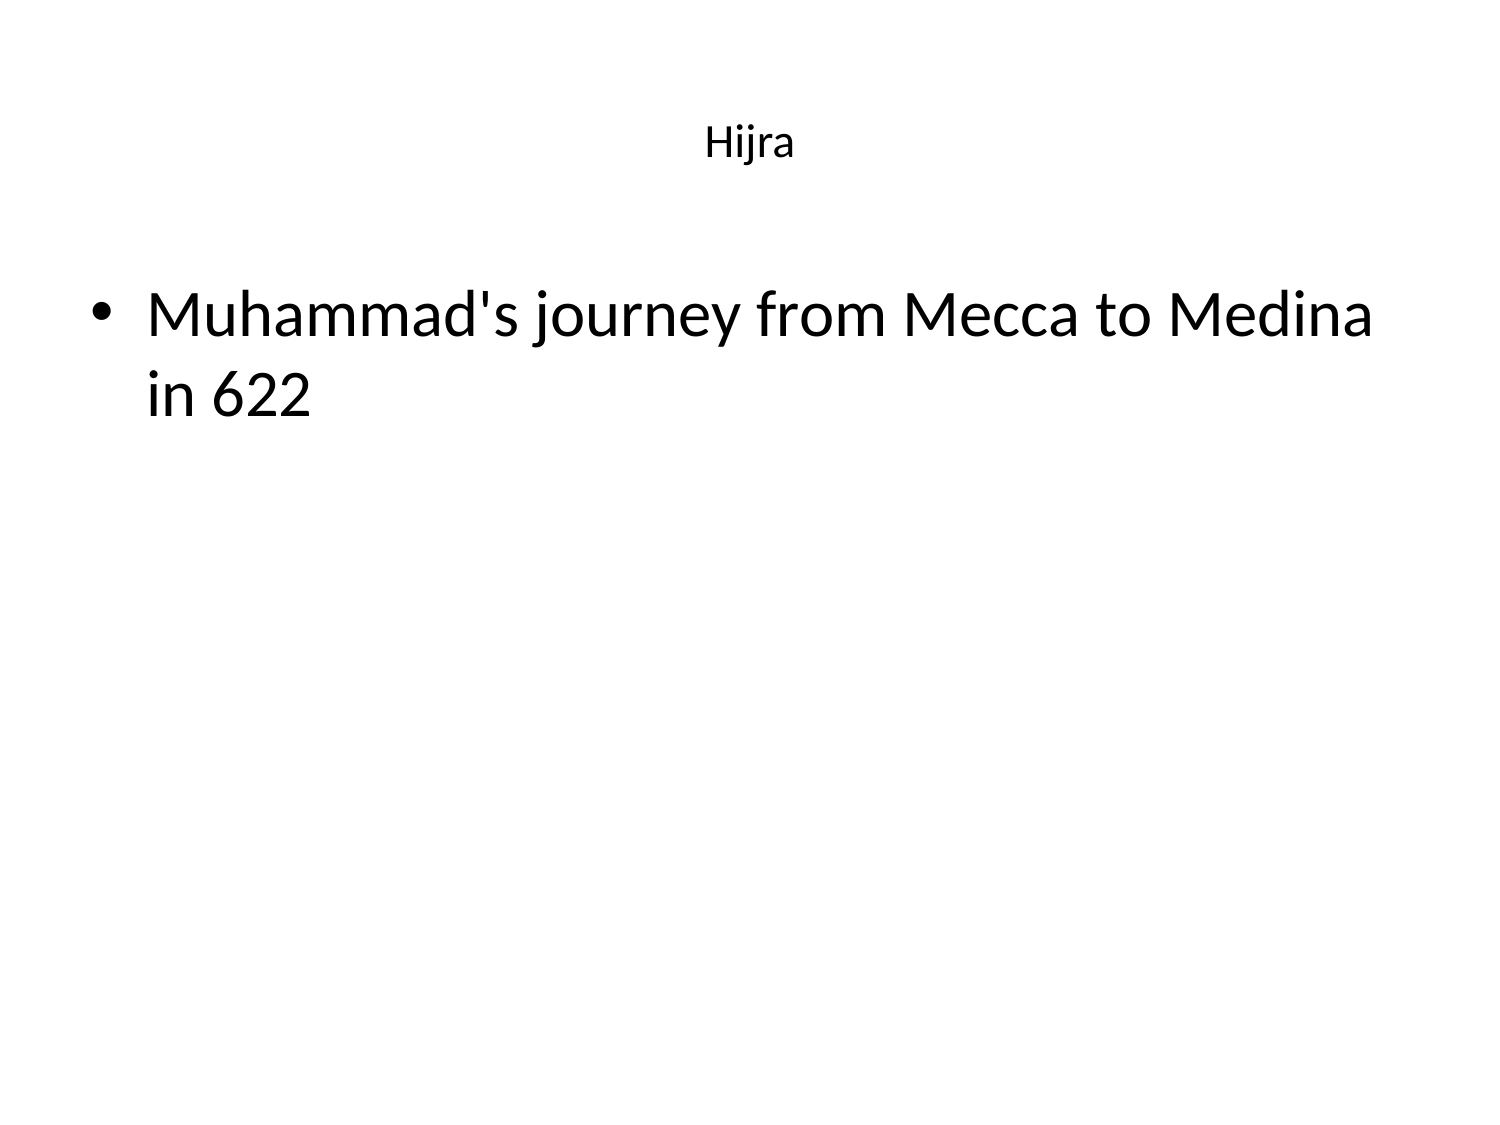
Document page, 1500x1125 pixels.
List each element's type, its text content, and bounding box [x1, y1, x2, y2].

list Muhammad's journey from Mecca to Medina in 622 [75, 262, 1425, 1005]
title Hijra [75, 45, 1425, 233]
